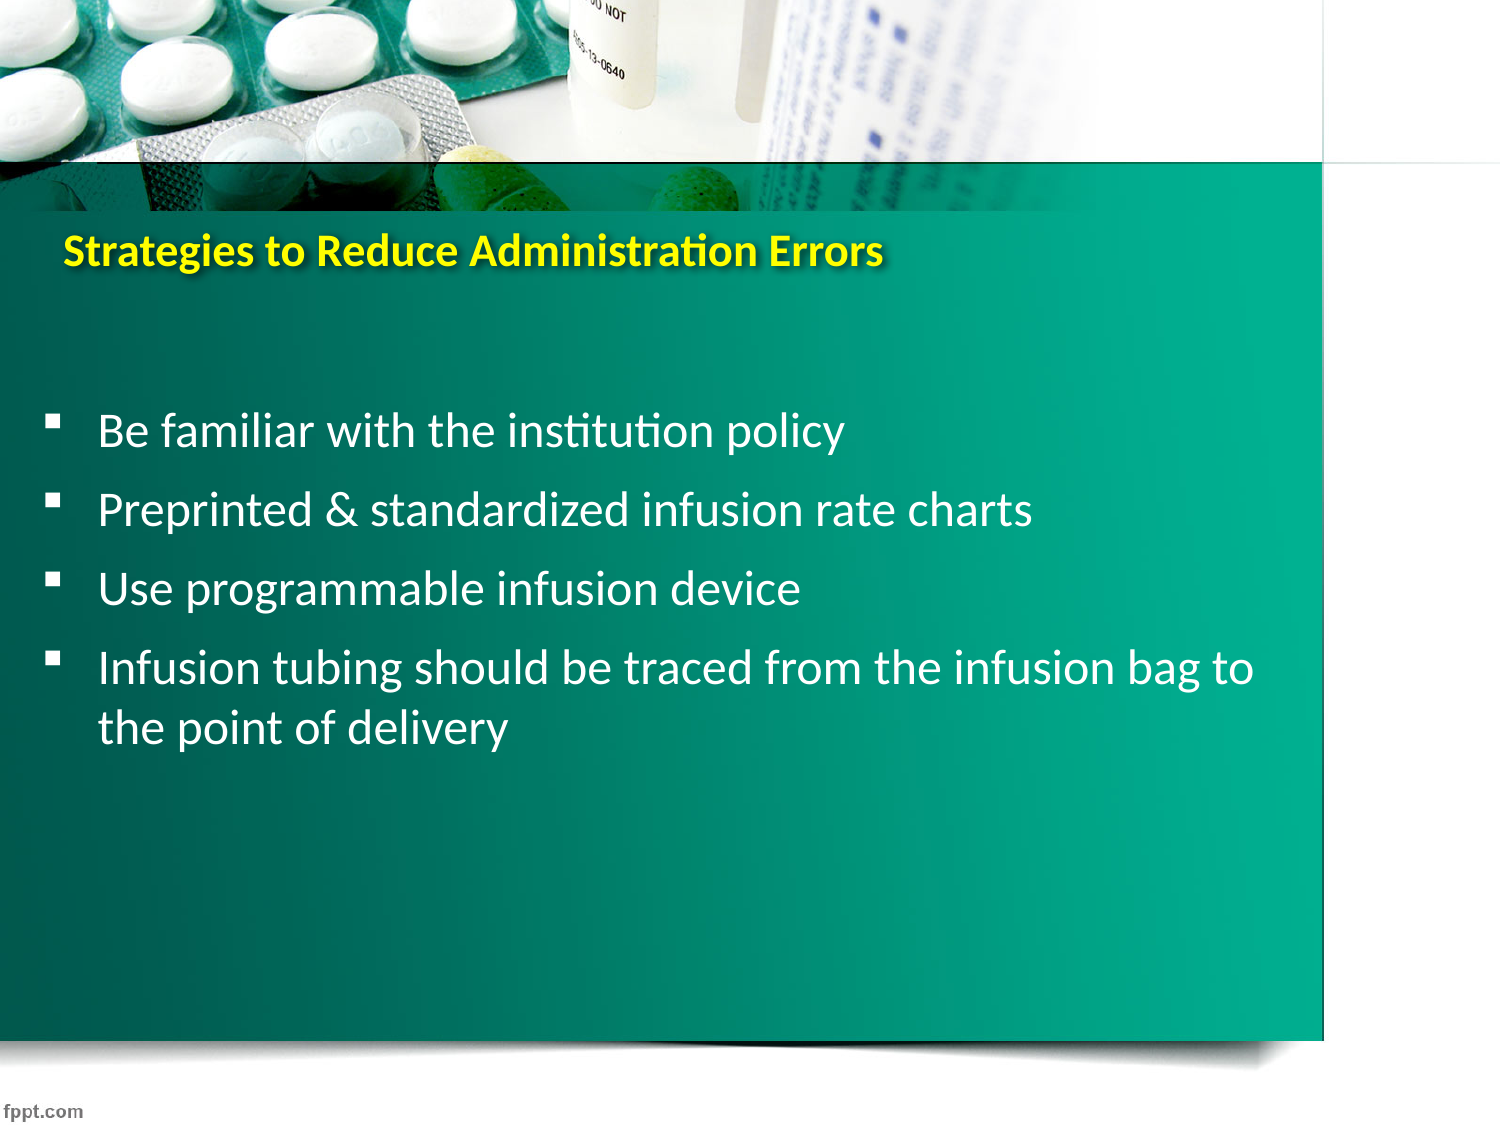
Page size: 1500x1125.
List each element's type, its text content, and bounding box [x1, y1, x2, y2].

picture [0, 0, 1500, 1125]
list Be familiar with the institution policy Preprinted & standardized infusion rate charts Use programmable infusion device Infusion tubing should be traced from the infusion bag to the point of delivery [26, 311, 1277, 902]
title Strategies to Reduce Administration Errors [48, 211, 1449, 340]
